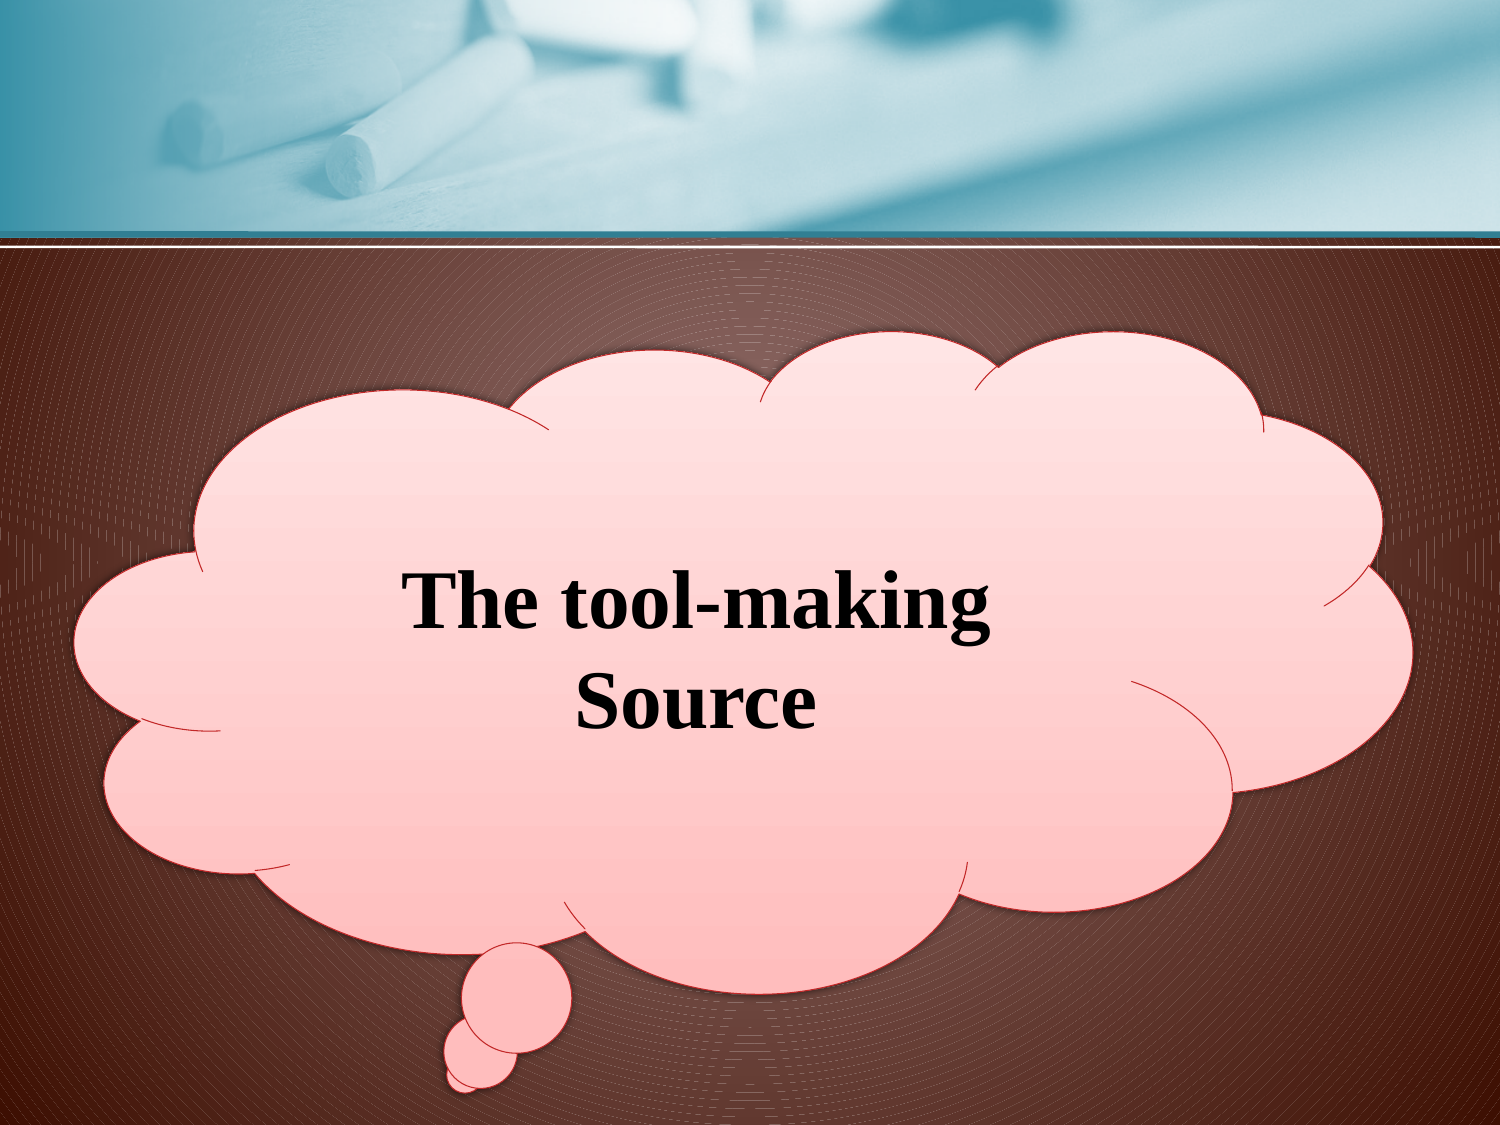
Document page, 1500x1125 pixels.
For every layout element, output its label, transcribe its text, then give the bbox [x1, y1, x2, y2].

text_box The tool-making Source [73, 331, 1414, 1094]
